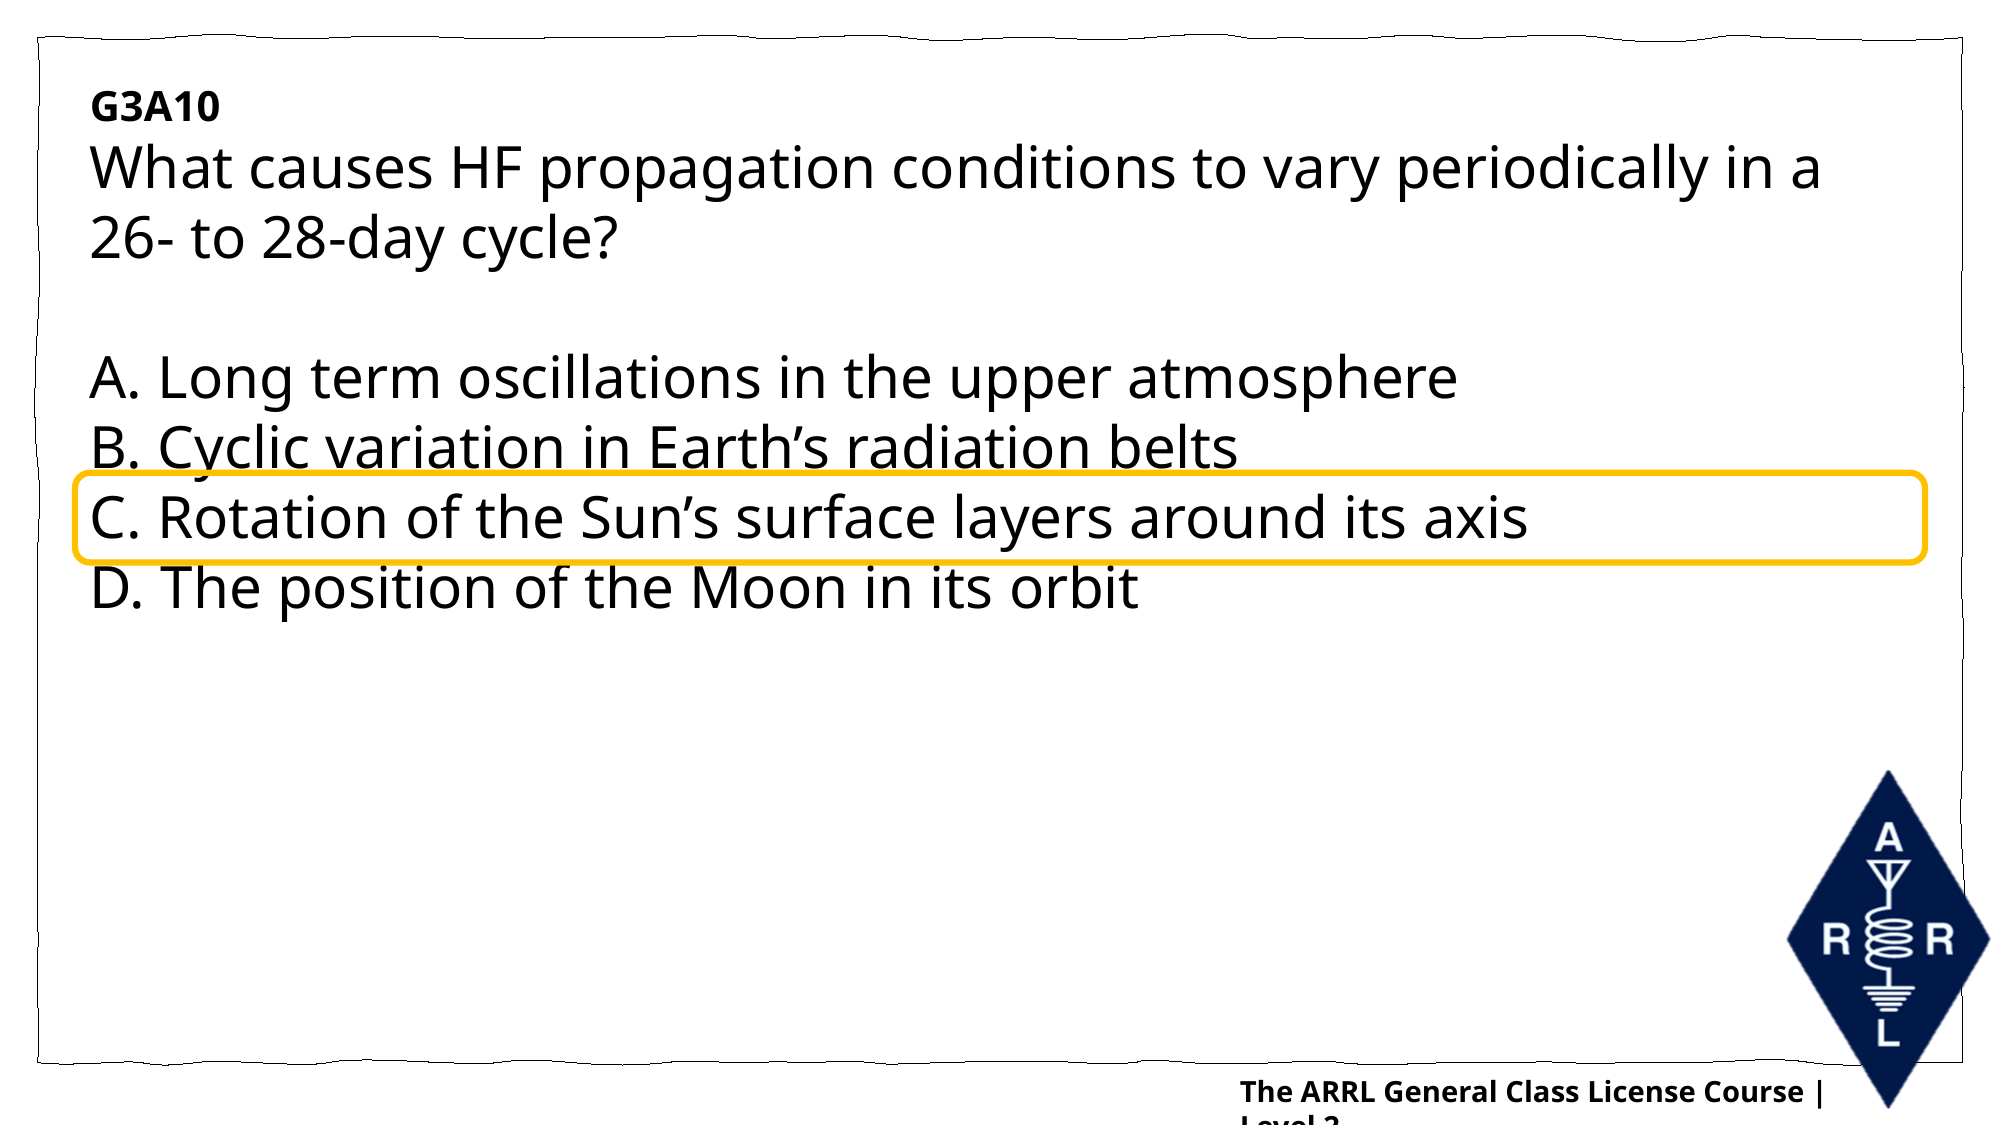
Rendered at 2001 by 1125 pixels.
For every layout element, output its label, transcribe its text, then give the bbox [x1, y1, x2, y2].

text_box G3A10 What causes HF propagation conditions to vary periodically in a 26- to 28-day cycle? A. Long term oscillations in the upper atmosphere B. Cyclic variation in Earth’s radiation belts C. Rotation of the Sun’s surface layers around its axis D. The position of the Moon in its orbit [75, 556, 1850, 628]
text_box [73, 471, 1927, 564]
text_box G3A10 What causes HF propagation conditions to vary periodically in a 26- to 28-day cycle? A. Long term oscillations in the upper atmosphere B. Cyclic variation in Earth’s radiation belts C. Rotation of the Sun’s surface layers around its axis D. The position of the Moon in its orbit [75, 72, 1850, 479]
picture [1773, 752, 1999, 1125]
